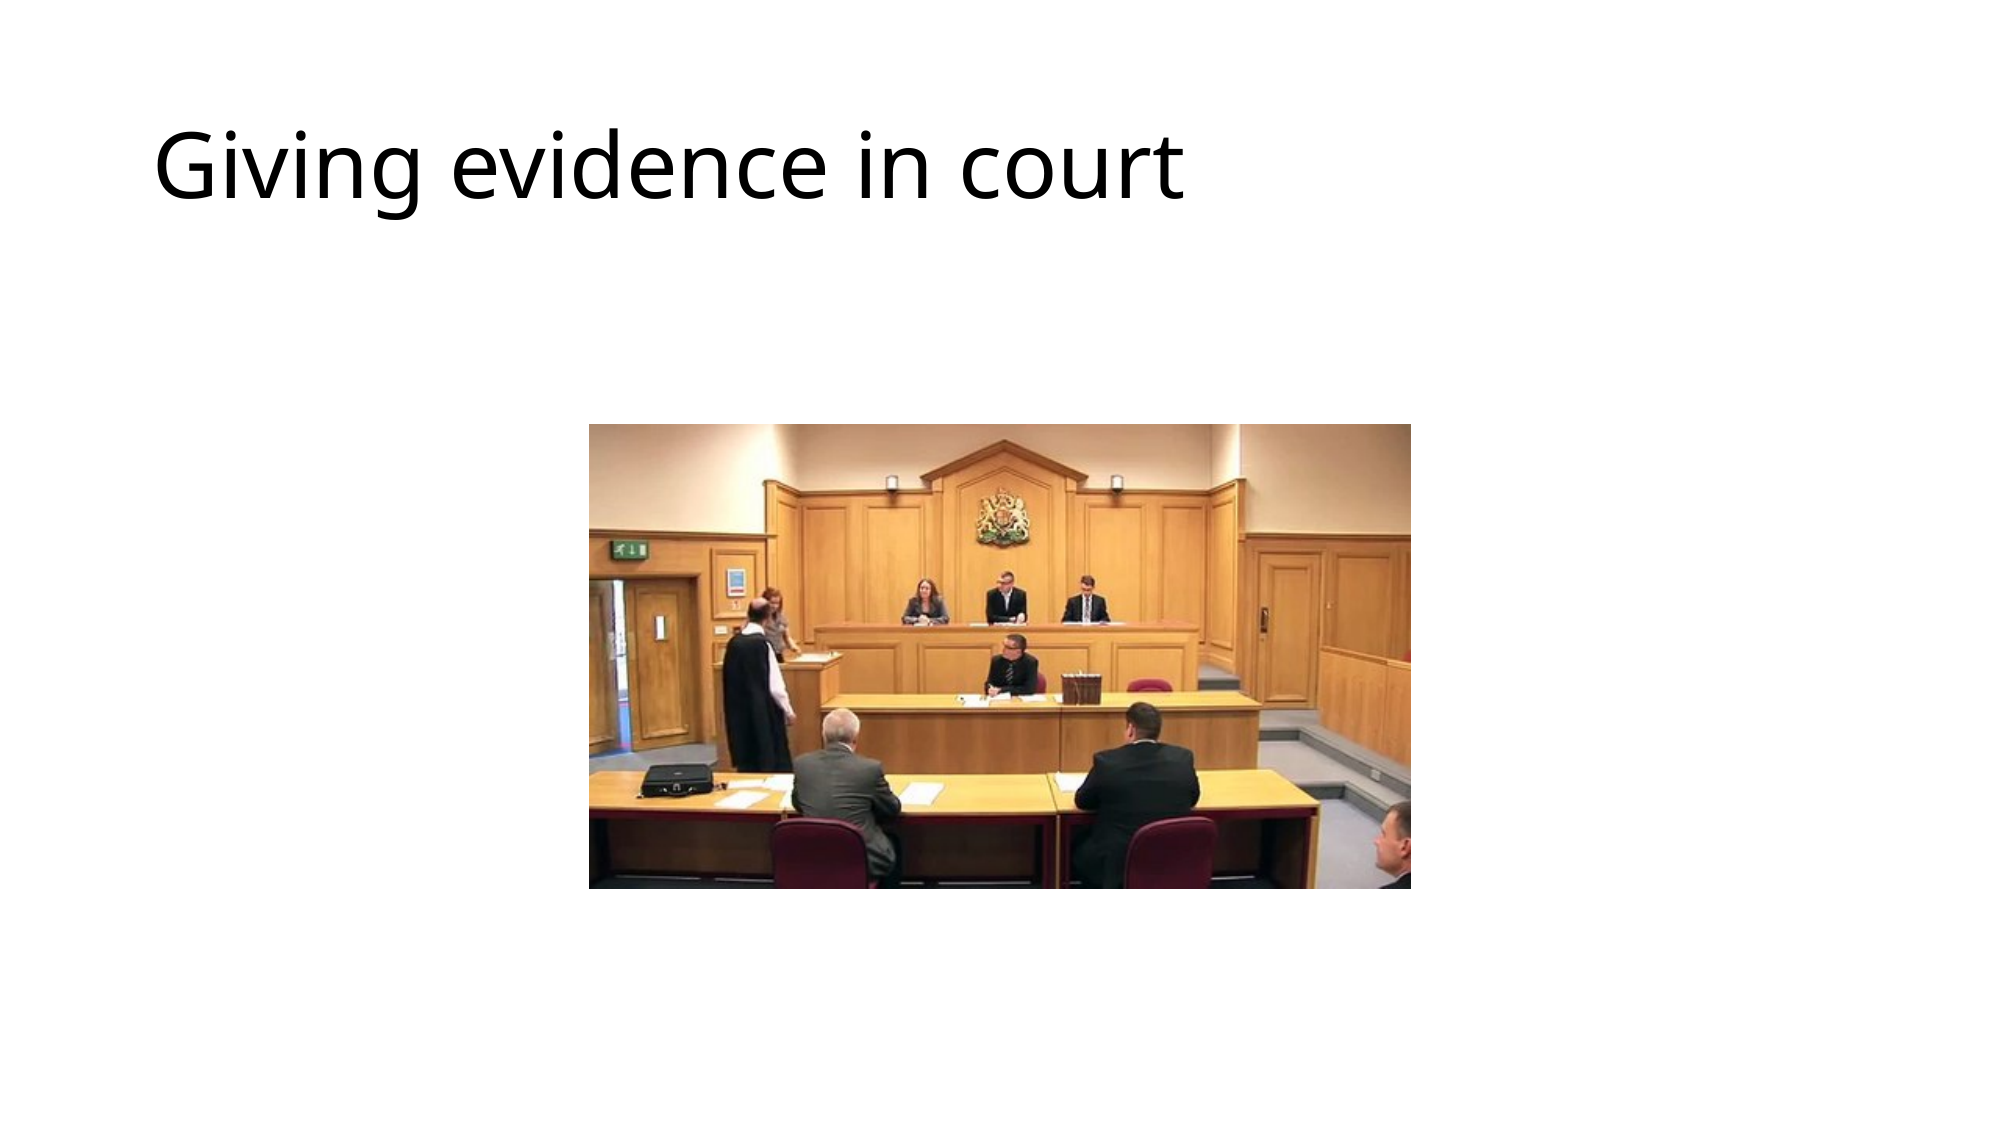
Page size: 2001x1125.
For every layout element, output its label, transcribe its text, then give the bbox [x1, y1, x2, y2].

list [589, 424, 1411, 889]
title Giving evidence in court [137, 59, 1863, 278]
